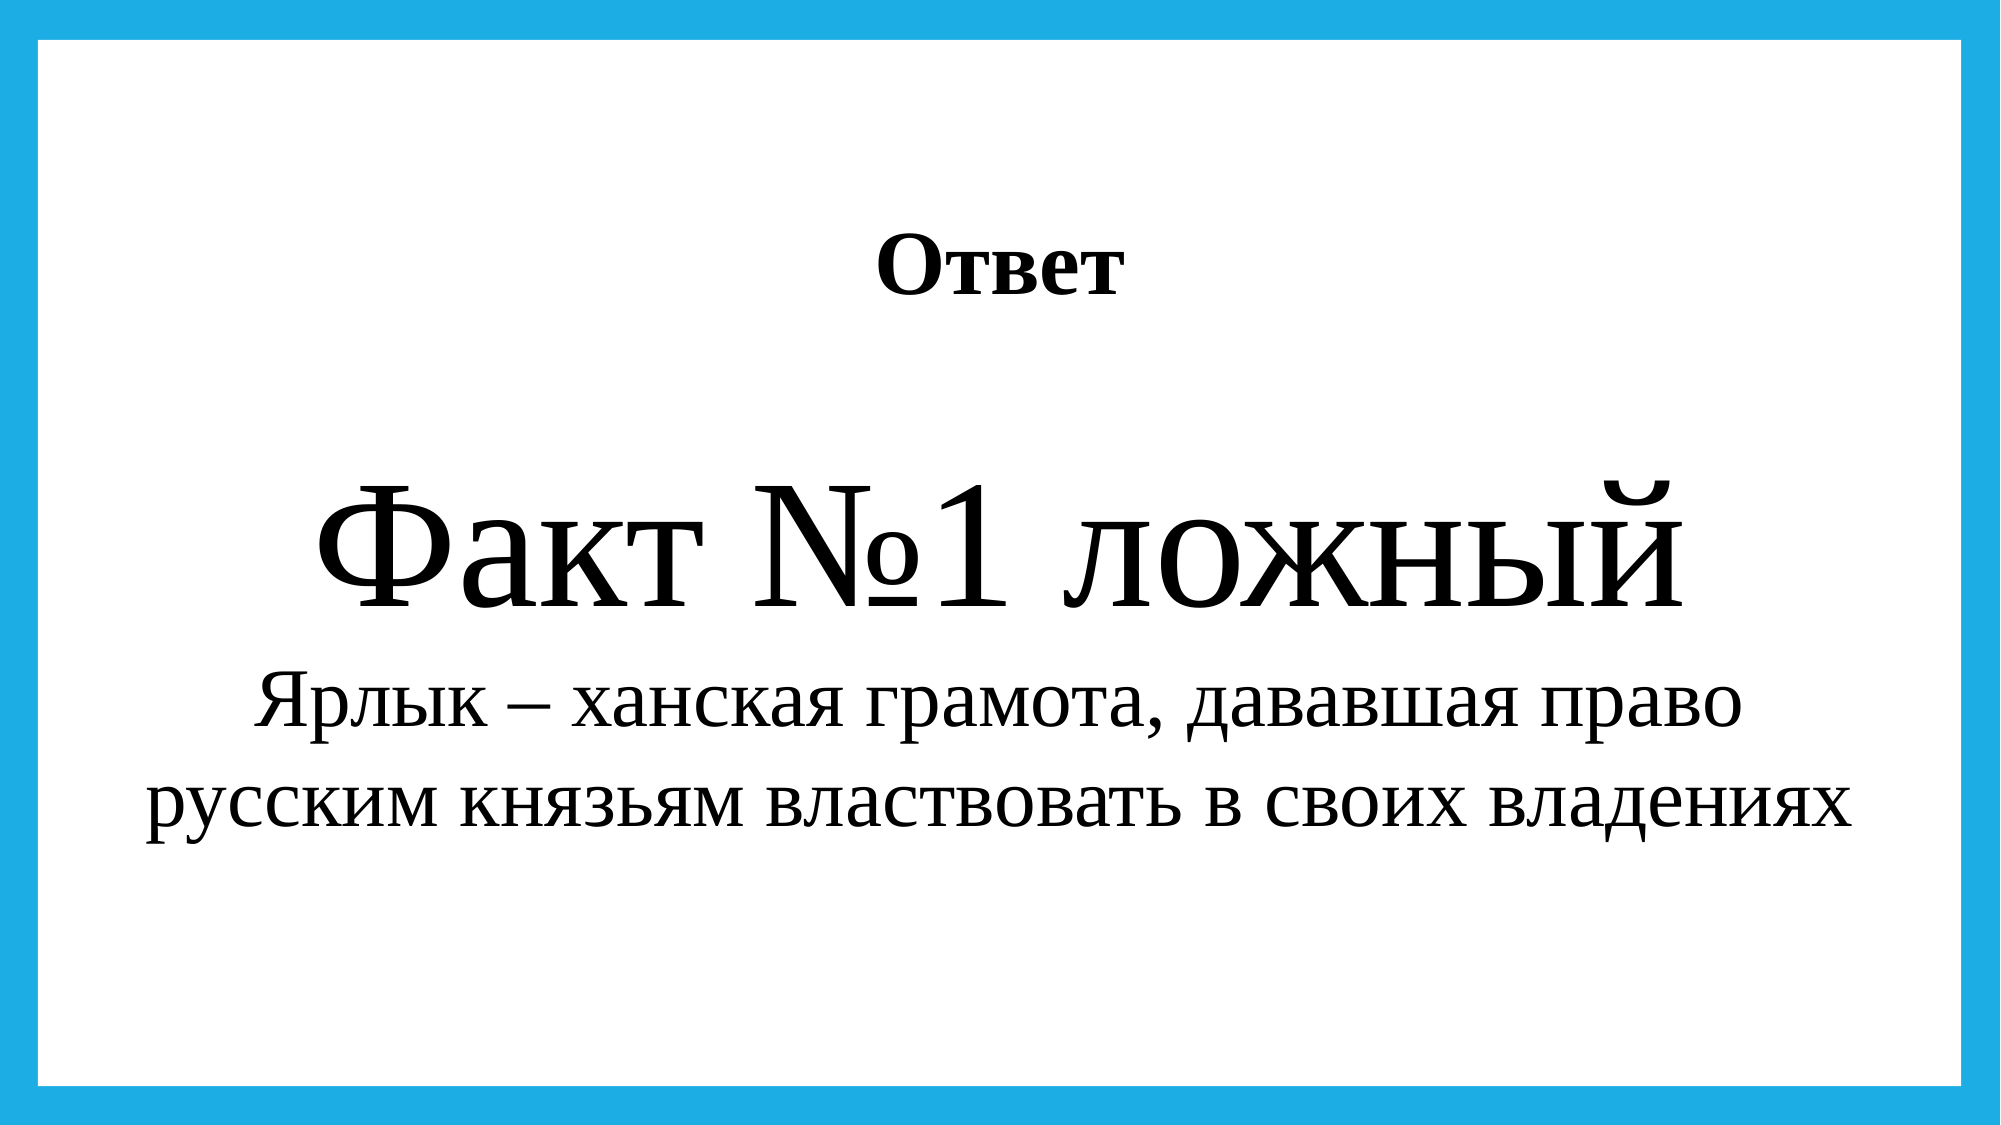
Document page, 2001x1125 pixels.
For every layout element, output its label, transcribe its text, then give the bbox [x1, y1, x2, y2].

text_box Ответ Факт №1 ложный Ярлык – ханская грамота, дававшая право русским князьям властвовать в своих владениях [123, 195, 1877, 851]
